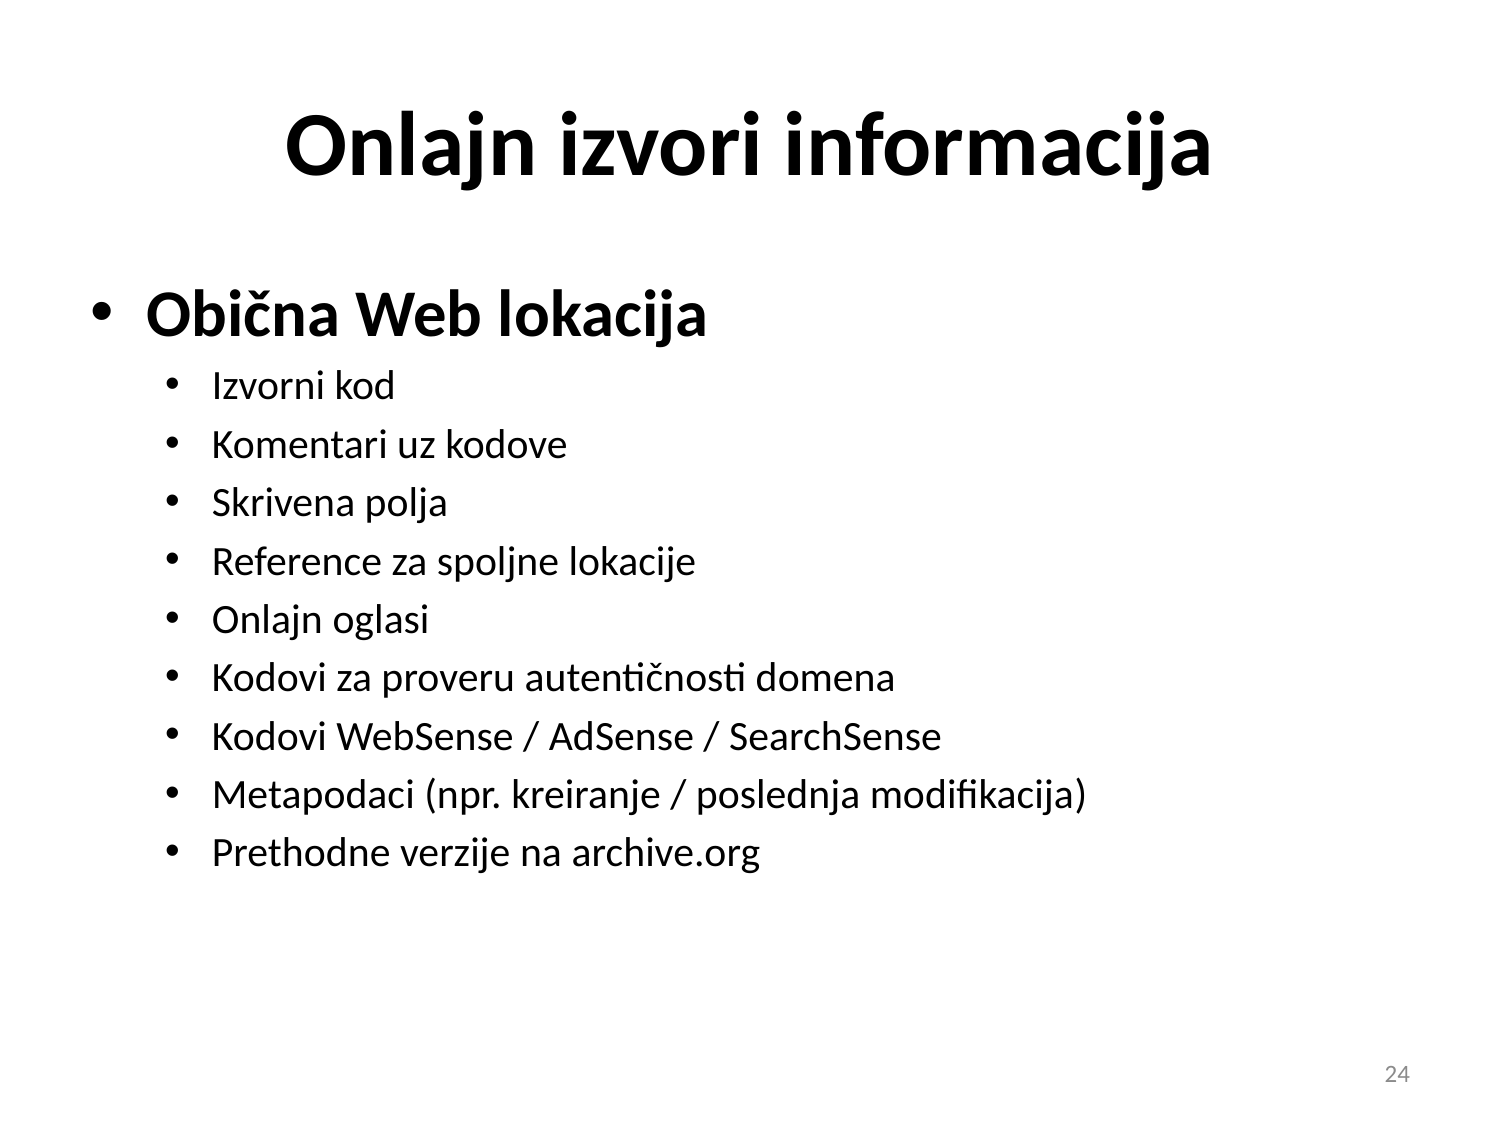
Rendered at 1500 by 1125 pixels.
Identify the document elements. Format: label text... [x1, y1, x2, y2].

slide_number 24 [1074, 1042, 1425, 1103]
list Obična Web lokacija Izvorni kod Komentari uz kodove Skrivena polja Reference za spoljne lokacije Onlajn oglasi Kodovi za proveru autentičnosti domena Kodovi WebSense / AdSense / SearchSense Metapodaci (npr. kreiranje / poslednja modifikacija) Prethodne verzije na archive.org [74, 262, 1426, 1006]
title Onlajn izvori informacija [74, 44, 1426, 233]
